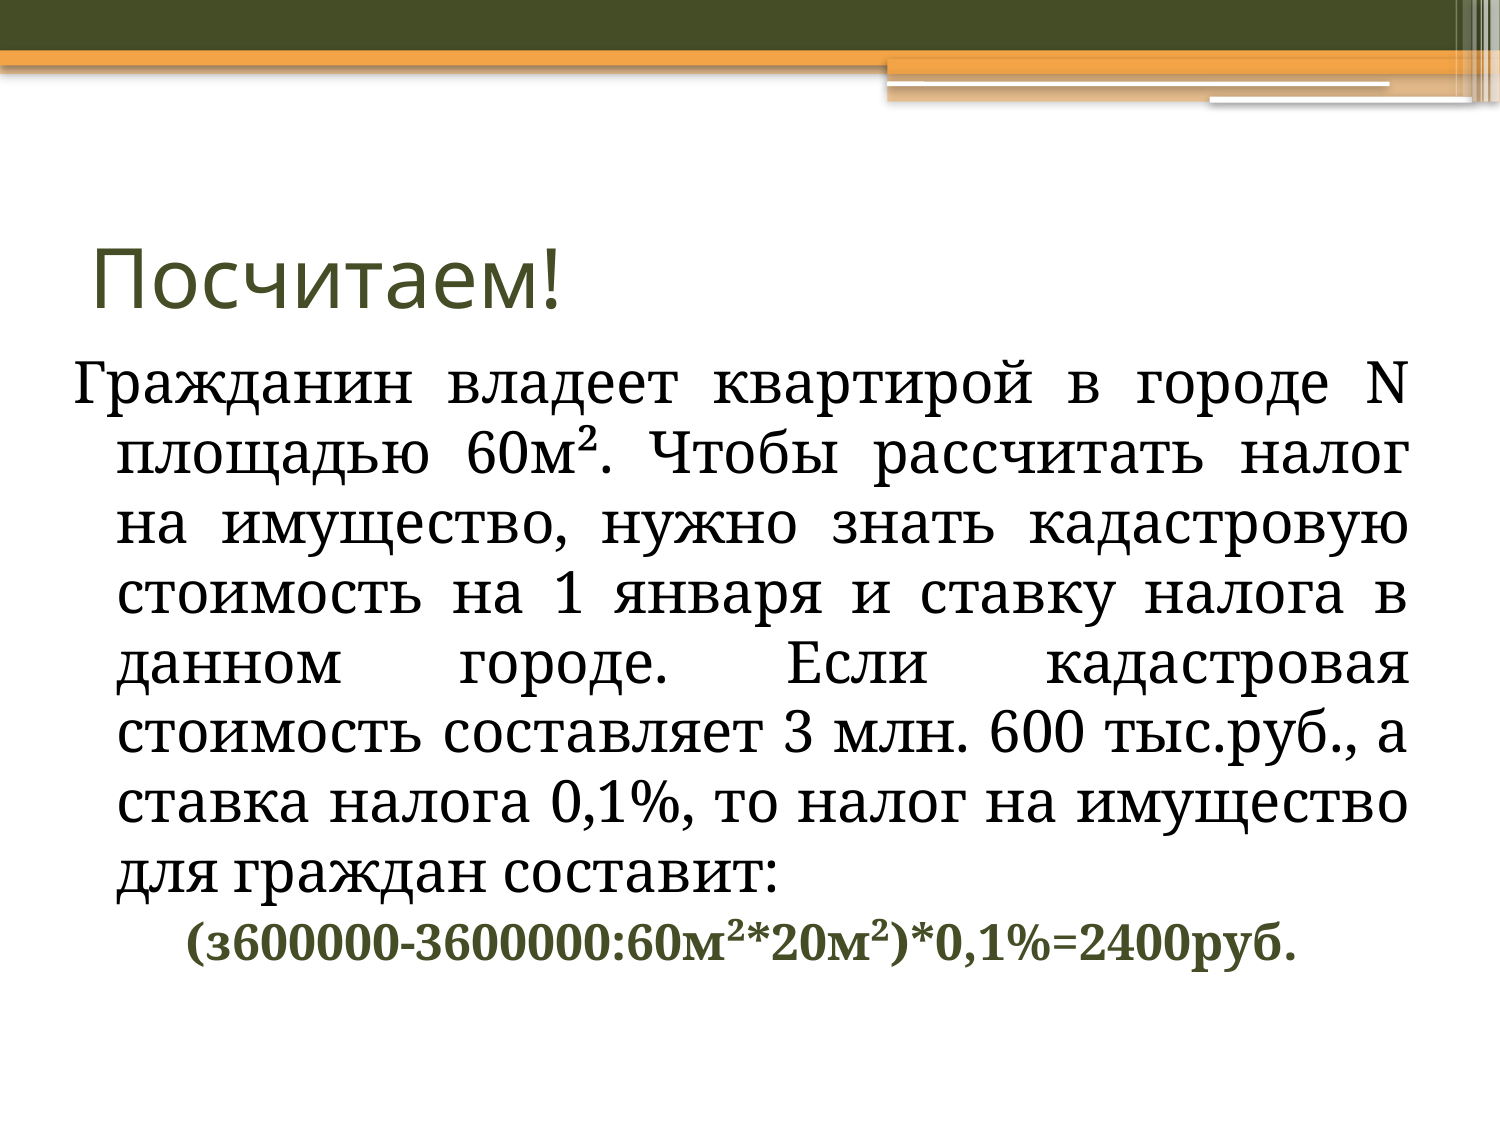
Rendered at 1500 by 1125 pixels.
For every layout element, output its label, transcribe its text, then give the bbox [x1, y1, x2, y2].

title Посчитаем! [75, 187, 1425, 338]
list Гражданин владеет квартирой в городе N площадью 60м². Чтобы рассчитать налог на имущество, нужно знать кадастровую стоимость на 1 января и ставку налога в данном городе. Если кадастровая стоимость составляет 3 млн. 600 тыс.руб., а ставка налога 0,1%, то налог на имущество для граждан составит: (з600000-3600000:60м²*20м²)*0,1%=2400руб. [41, 338, 1425, 1079]
